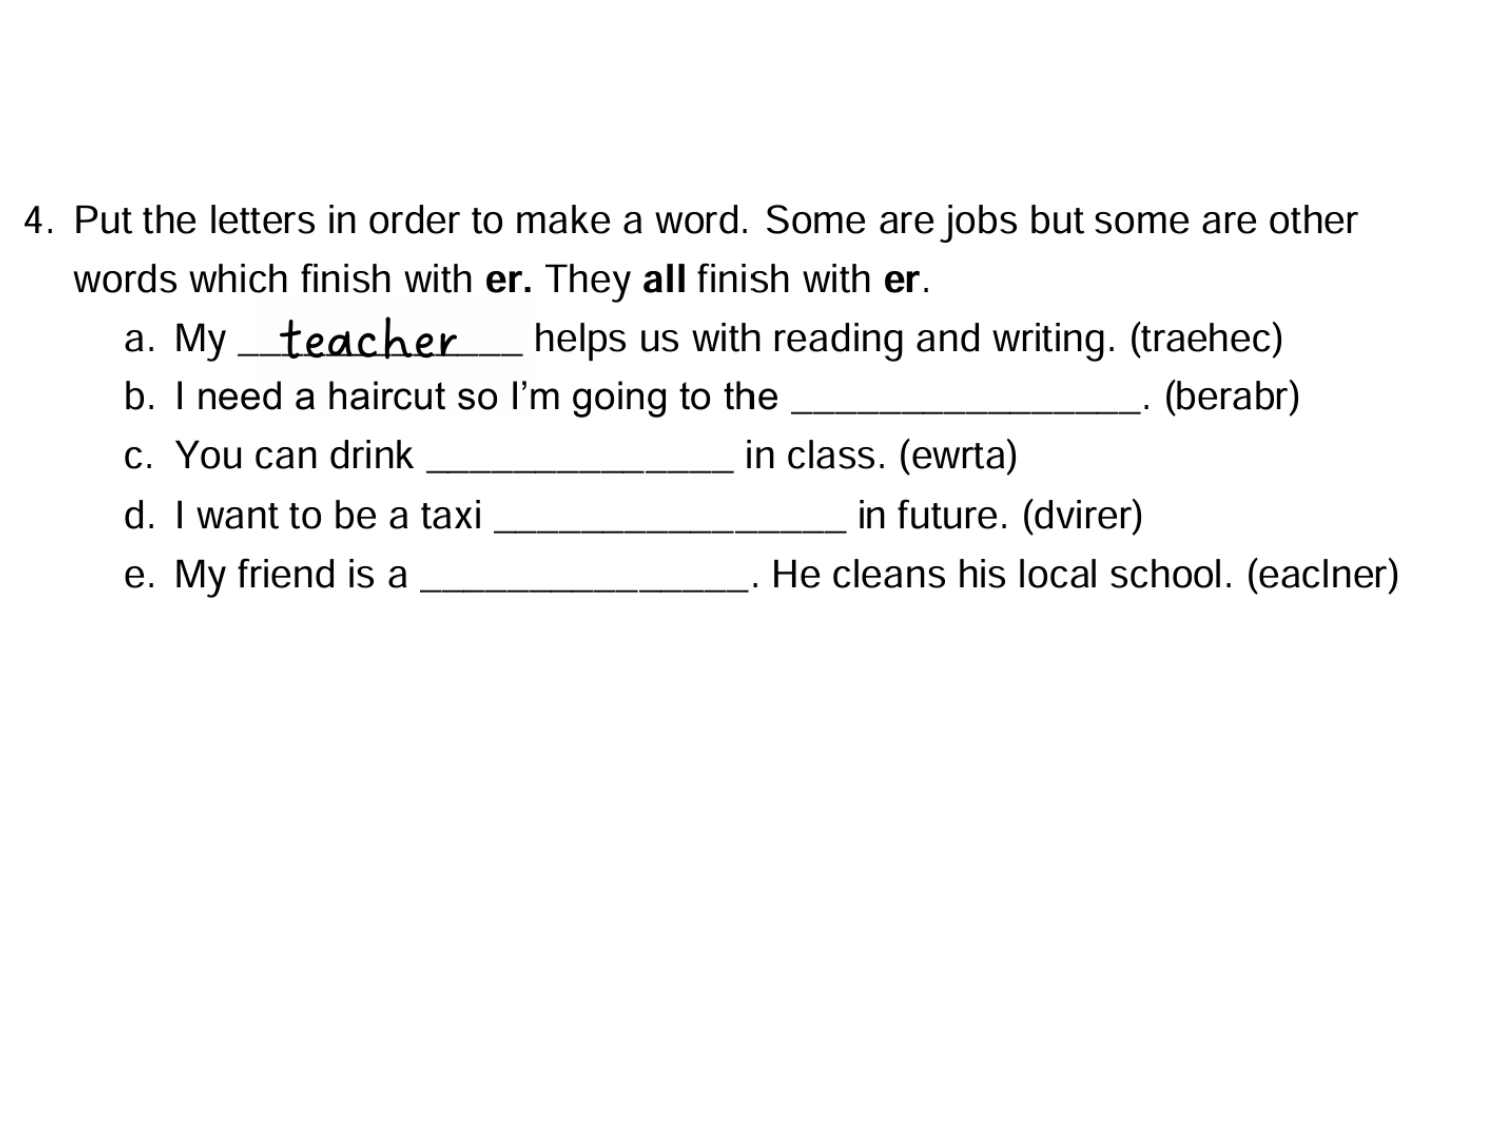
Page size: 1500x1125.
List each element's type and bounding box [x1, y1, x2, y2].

picture [11, 172, 1489, 610]
